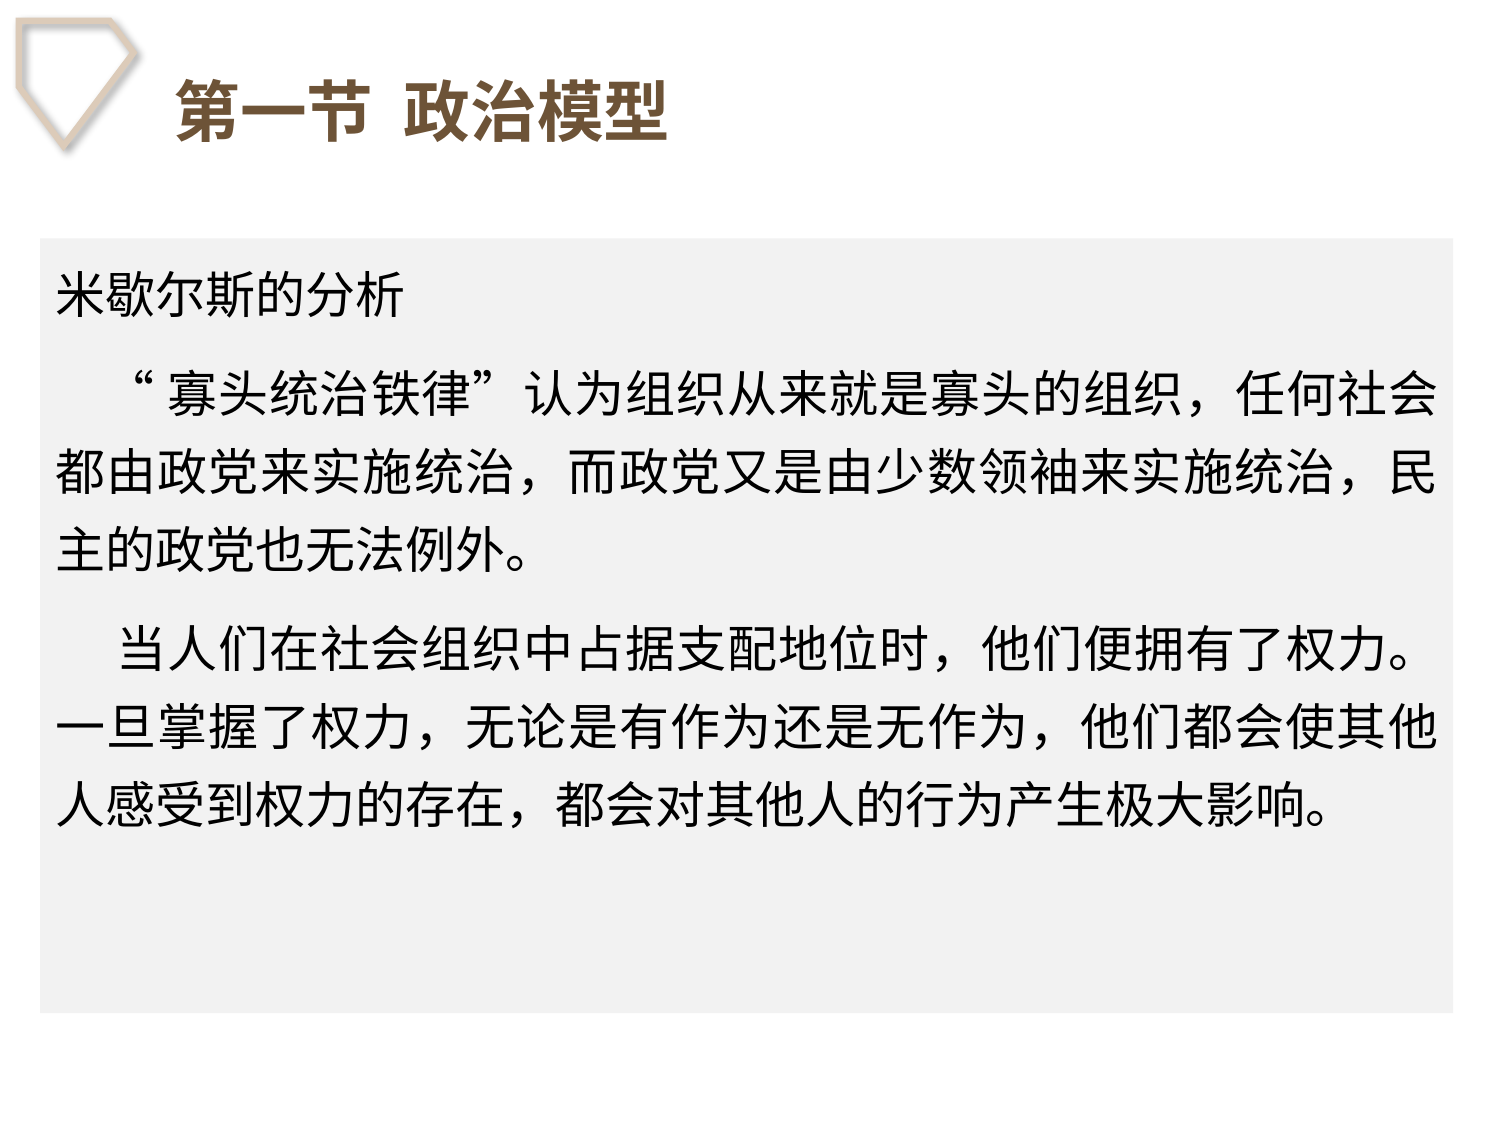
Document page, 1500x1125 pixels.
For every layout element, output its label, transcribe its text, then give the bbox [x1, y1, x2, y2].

title 第一节 政治模型 [158, 0, 1456, 159]
list 米歇尔斯的分析 “寡头统治铁律”认为组织从来就是寡头的组织，任何社会都由政党来实施统治，而政党又是由少数领袖来实施统治，民主的政党也无法例外。 当人们在社会组织中占据支配地位时，他们便拥有了权力。一旦掌握了权力，无论是有作为还是无作为，他们都会使其他人感受到权力的存在，都会对其他人的行为产生极大影响。 [40, 238, 1454, 1014]
